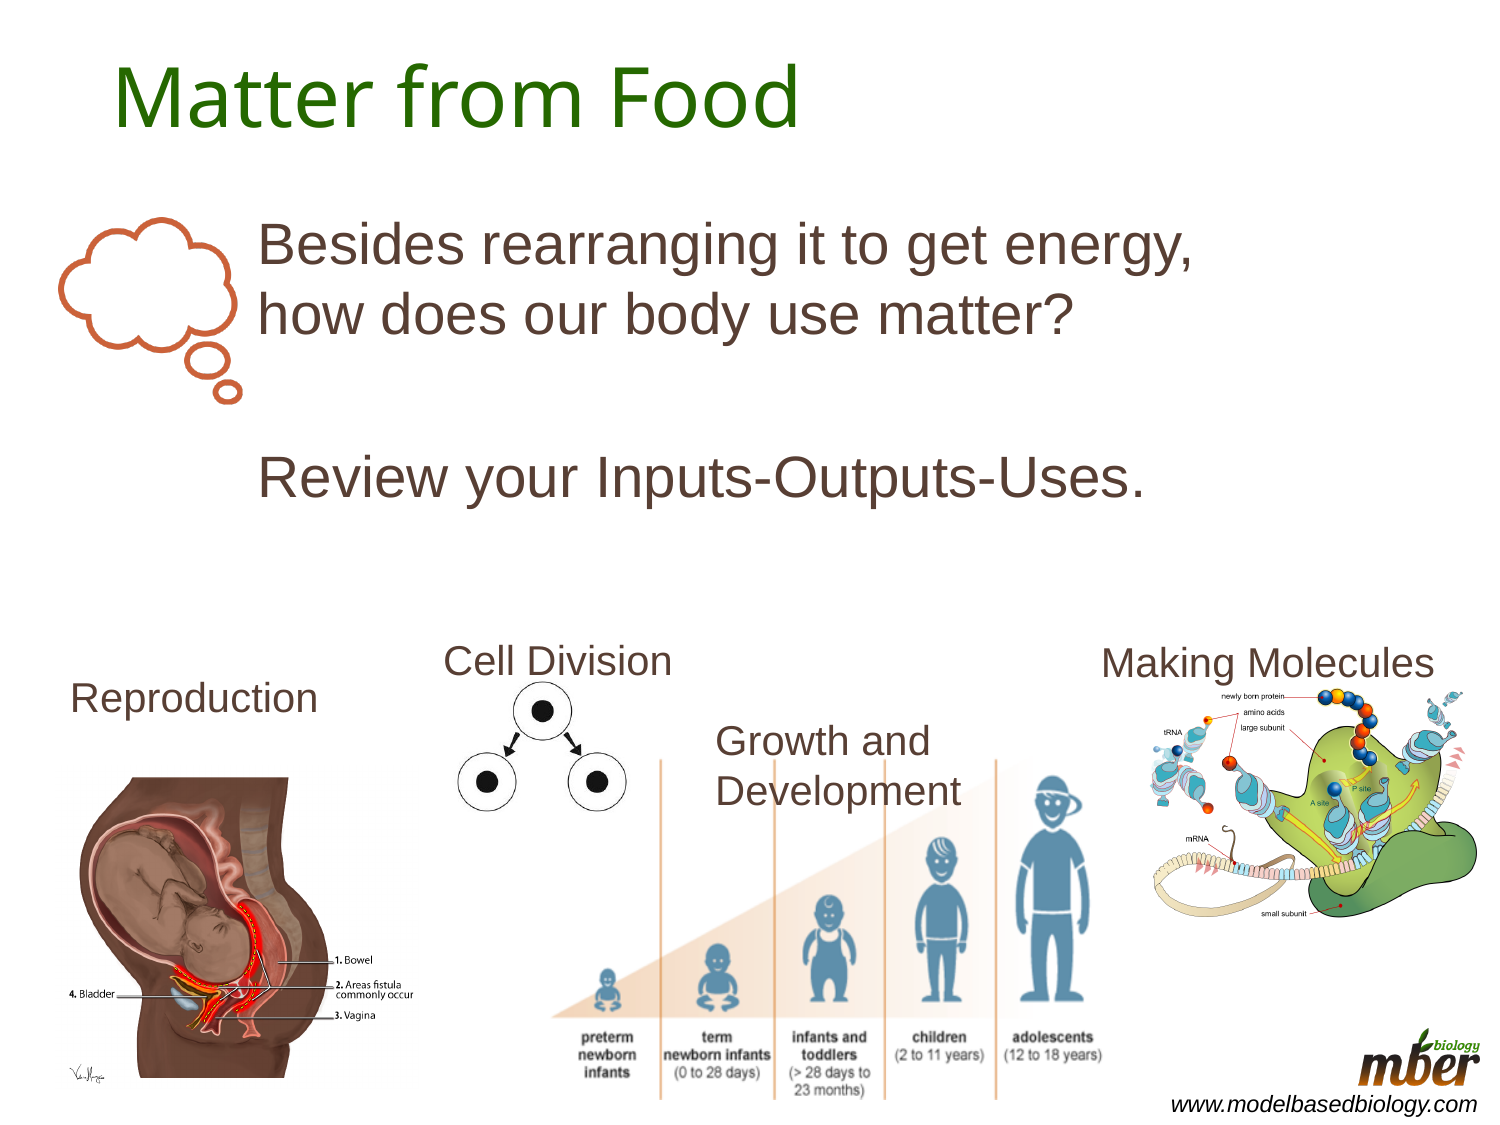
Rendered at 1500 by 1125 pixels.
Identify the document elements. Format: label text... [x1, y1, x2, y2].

picture [54, 765, 419, 1089]
text_box Growth and Development [700, 706, 1025, 752]
title Matter from Food [96, 0, 1500, 188]
picture [57, 216, 244, 405]
picture [1142, 685, 1479, 923]
text_box Reproduction [54, 663, 363, 755]
text_box Cell Division [428, 626, 720, 688]
picture [1358, 1028, 1480, 1086]
picture [451, 676, 1111, 1100]
text_box Making Molecules [1085, 628, 1486, 691]
text_box Besides rearranging it to get energy, how does our body use matter? Review your Inputs-Outputs-Uses. [242, 198, 1303, 591]
